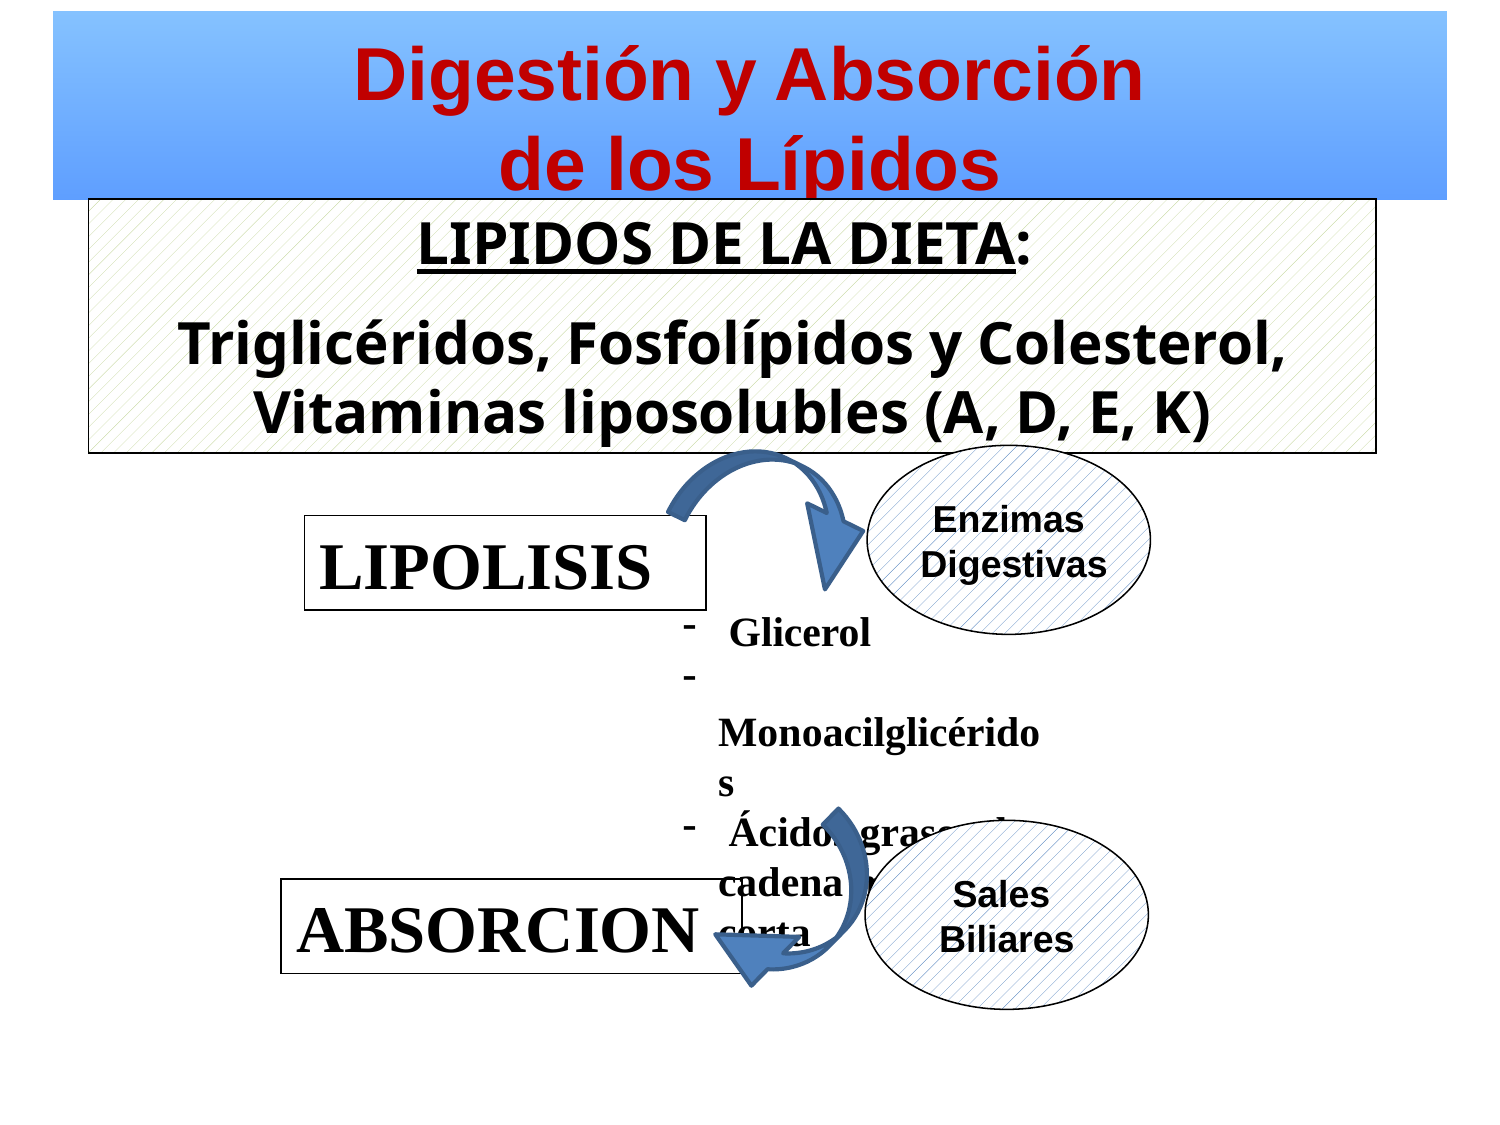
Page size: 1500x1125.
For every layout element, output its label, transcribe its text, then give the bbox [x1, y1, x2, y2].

text_box ABSORCION [281, 878, 739, 974]
text_box LIPIDOS DE LA DIETA: Triglicéridos, Fosfolípidos y Colesterol, Vitaminas liposolubles (A, D, E, K) [88, 199, 1376, 454]
text_box [713, 806, 870, 988]
text_box Glicerol Monoacilglicéridos Ácidos grasos de cadena media y corta [667, 597, 1065, 963]
text_box [666, 449, 866, 592]
text_box Enzimas Digestivas [867, 445, 1151, 635]
text_box LIPOLISIS [304, 515, 707, 611]
text_box Sales Biliares [865, 820, 1149, 1010]
title Digestión y Absorción de los Lípidos [52, 11, 1448, 200]
